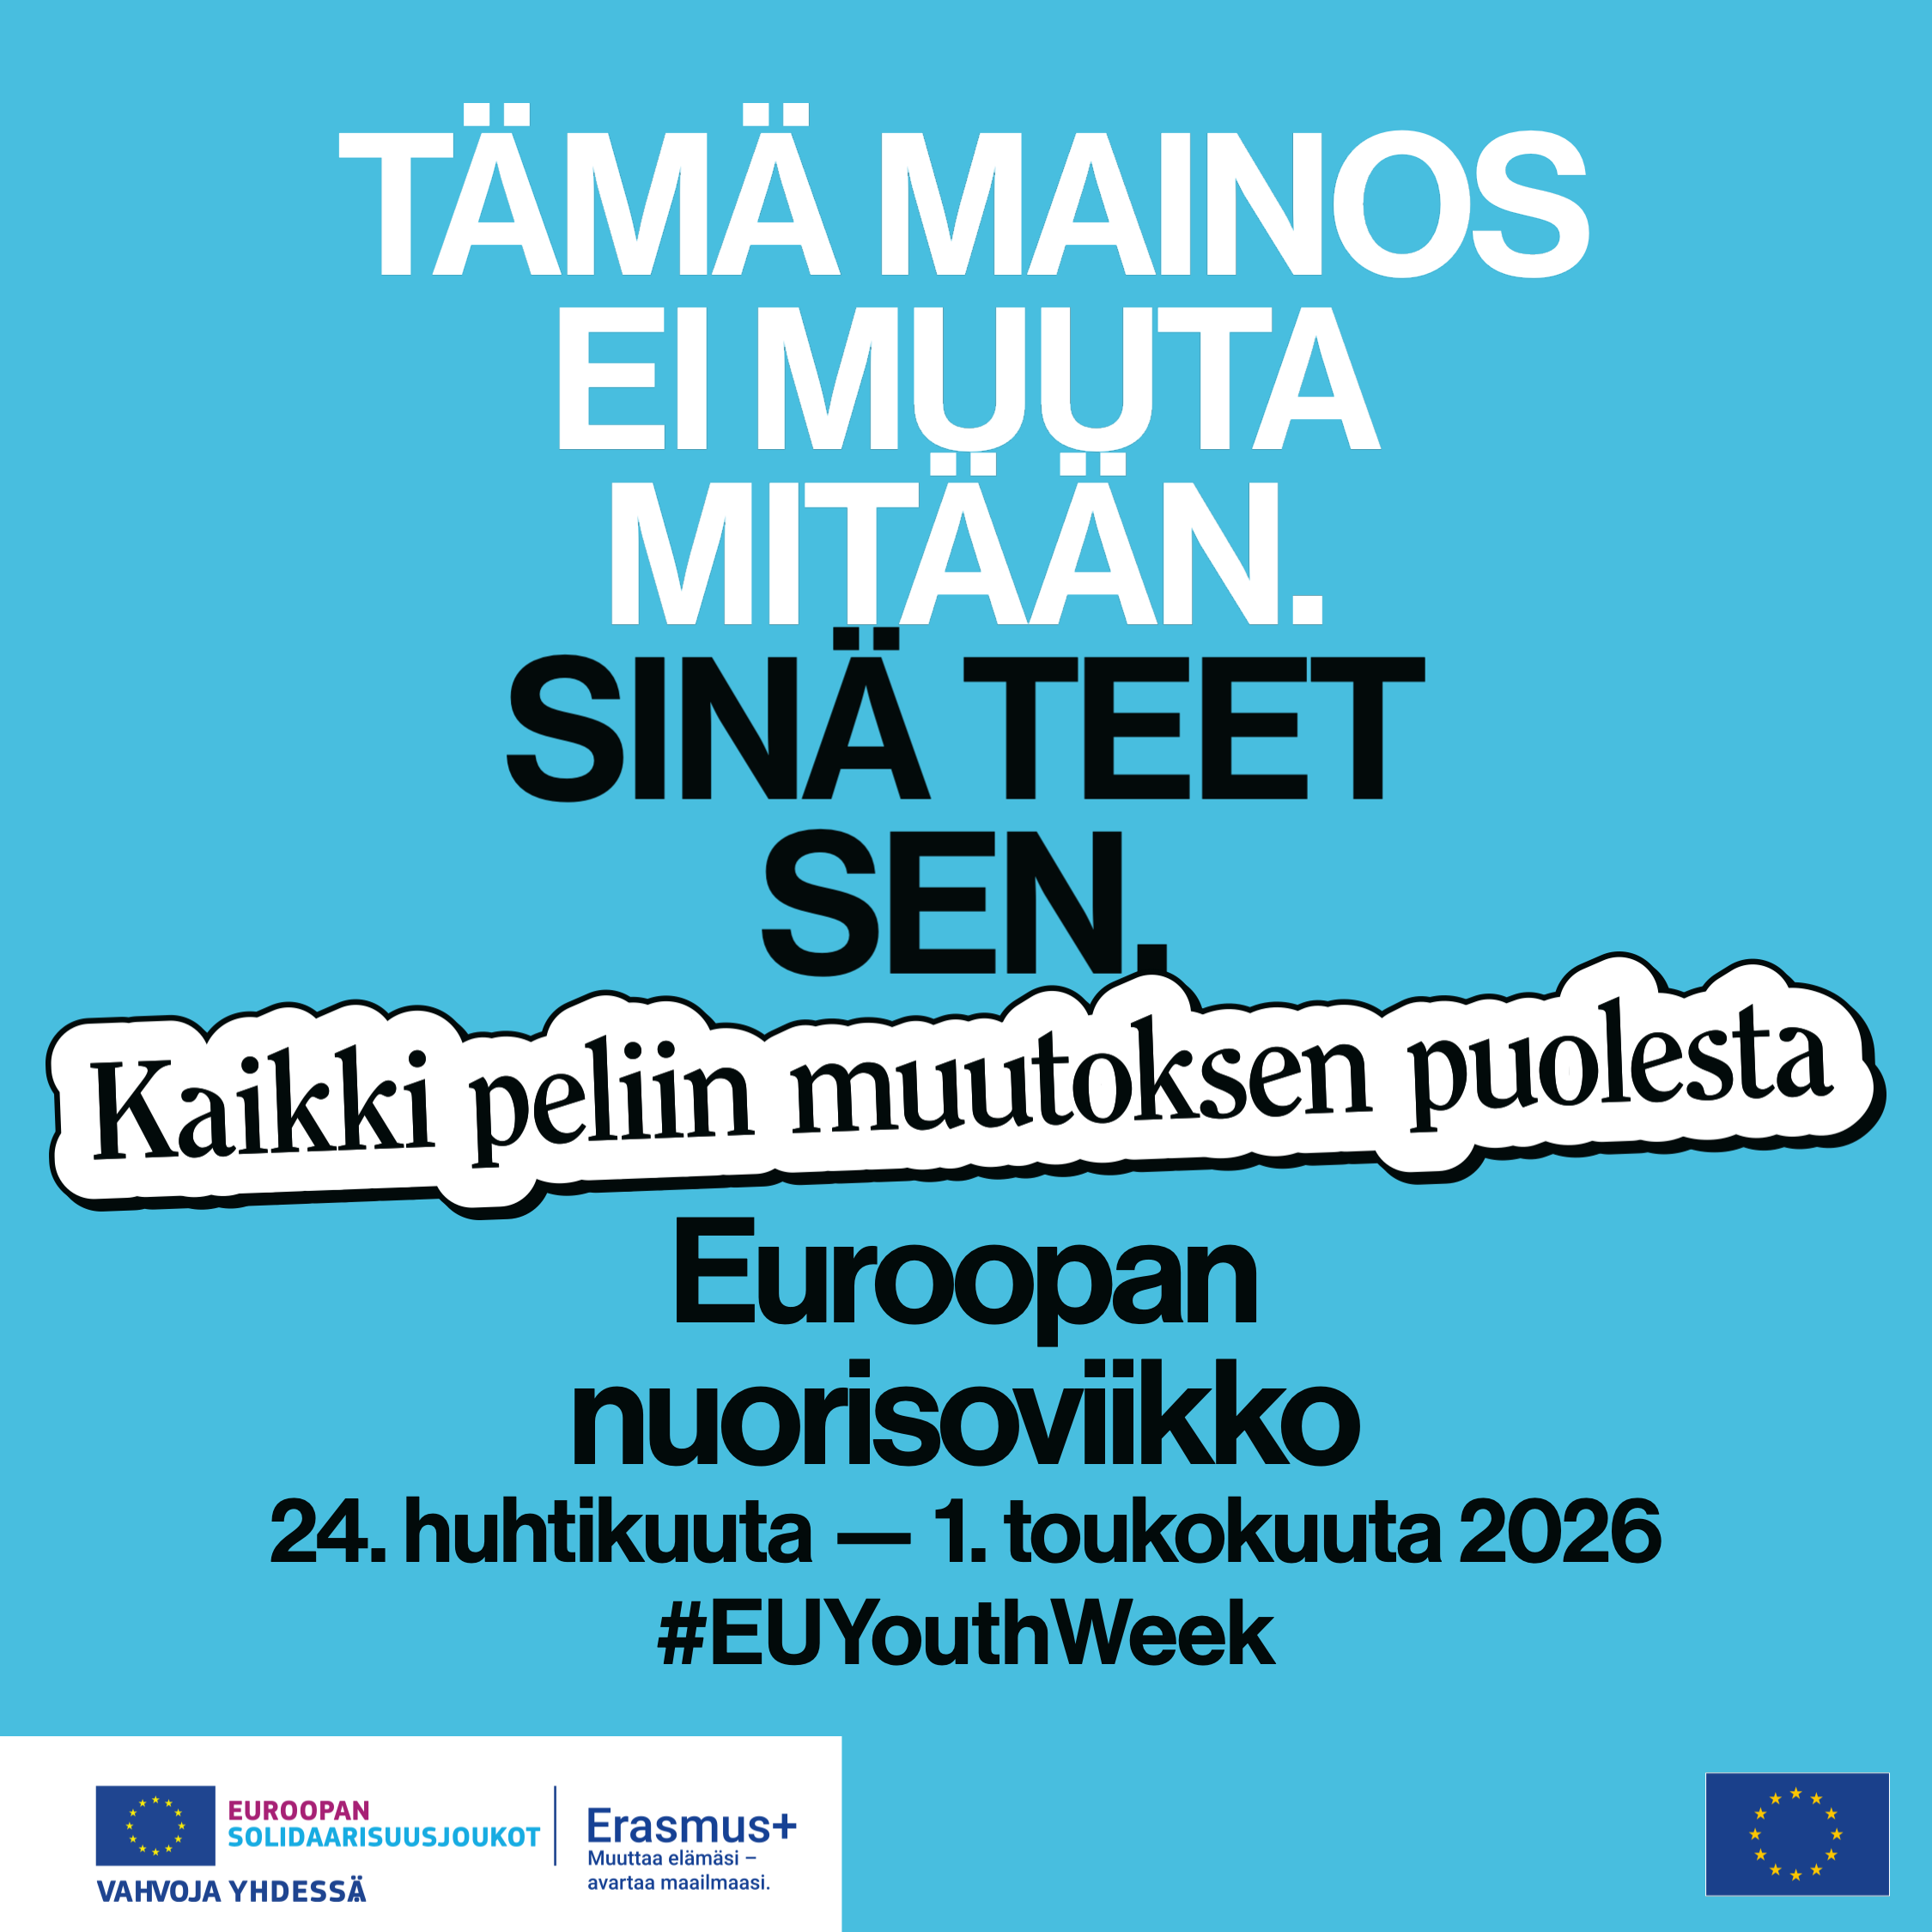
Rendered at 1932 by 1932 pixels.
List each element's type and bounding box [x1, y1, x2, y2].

picture [45, 103, 1887, 1688]
picture [0, 1736, 1891, 1932]
